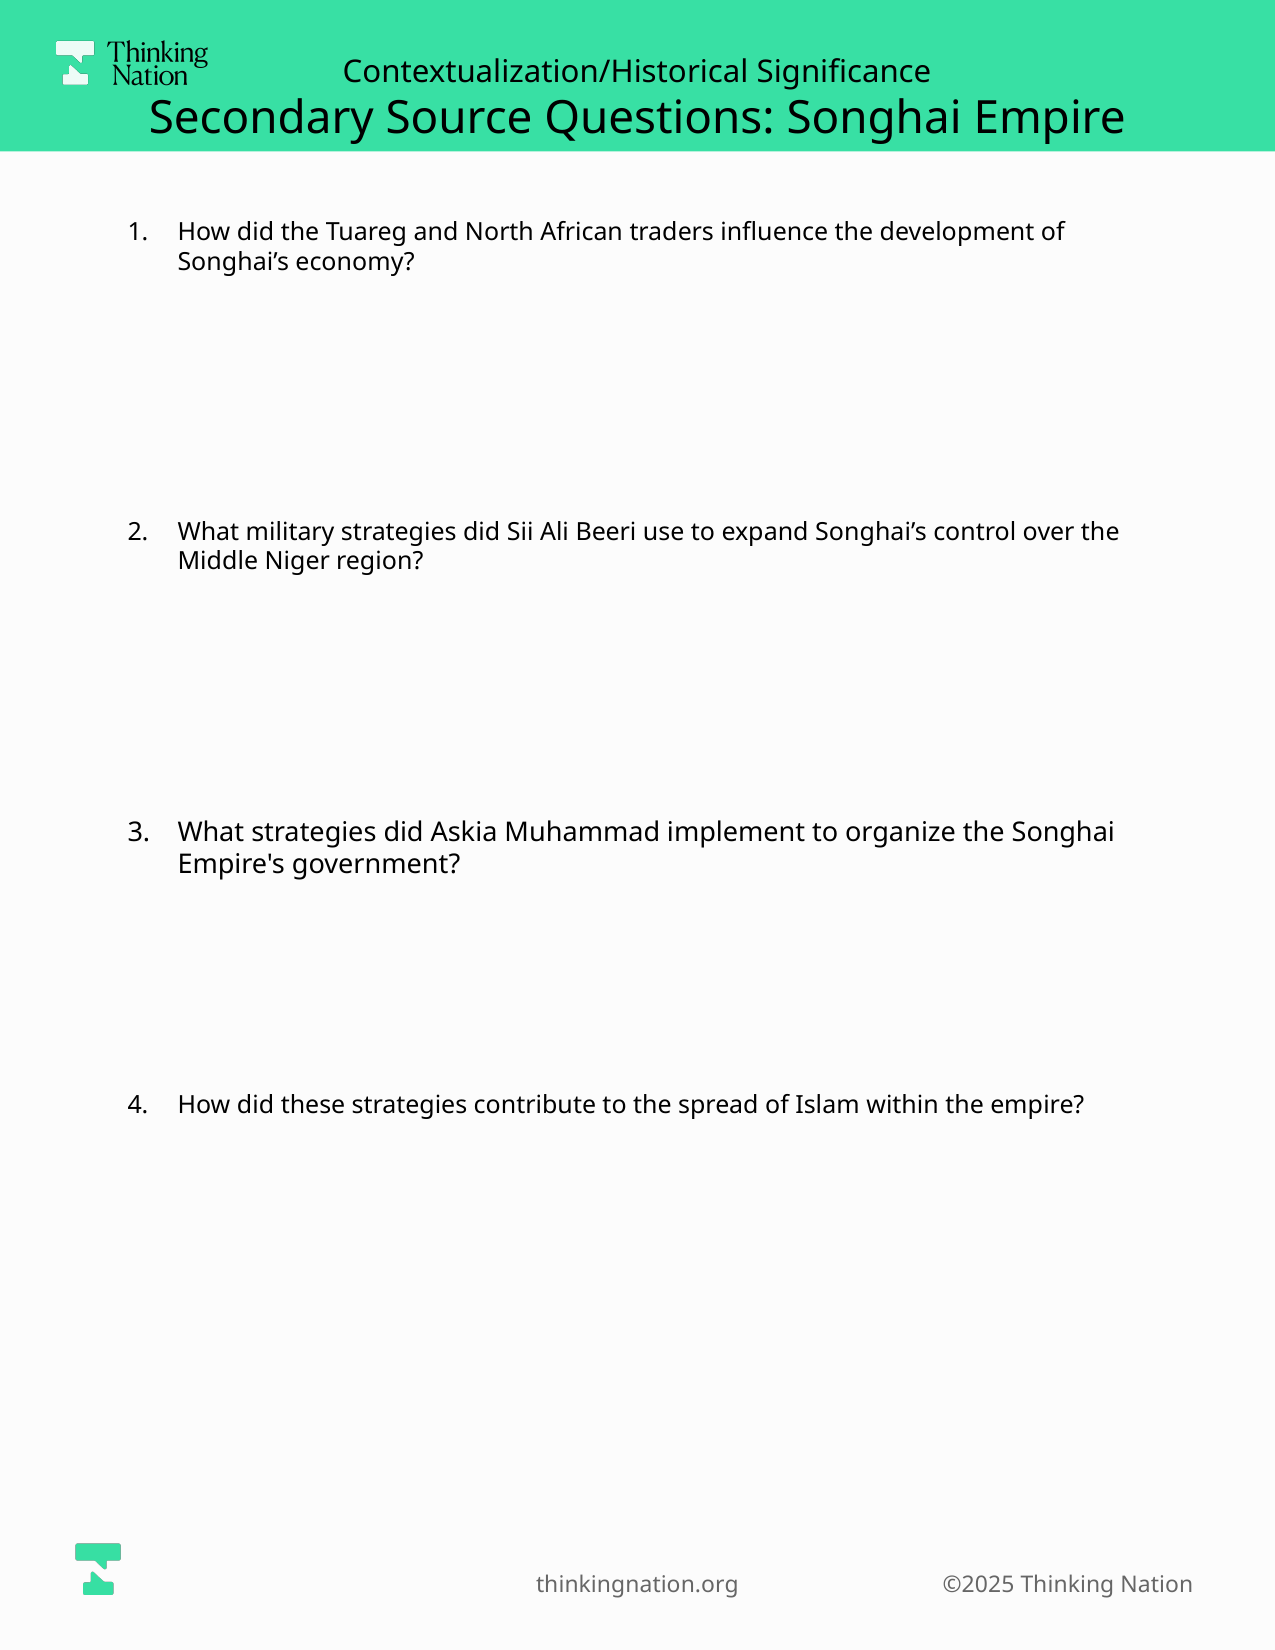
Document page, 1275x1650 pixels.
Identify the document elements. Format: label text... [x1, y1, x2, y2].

text_box thinkingnation.org [486, 1553, 789, 1605]
picture [38, 26, 213, 99]
text_box ©2025 Thinking Nation [907, 1553, 1210, 1605]
text_box Contextualization/Historical Significance Secondary Source Questions: Songhai Empire [0, 0, 1275, 152]
picture [62, 1533, 134, 1605]
text_box How did the Tuareg and North African traders influence the development of Songhai’s economy? What military strategies did Sii Ali Beeri use to expand Songhai’s control over the Middle Niger region? What strategies did Askia Muhammad implement to organize the Songhai Empire's government? How did these strategies contribute to the spread of Islam within the empire? [87, 200, 1188, 1534]
